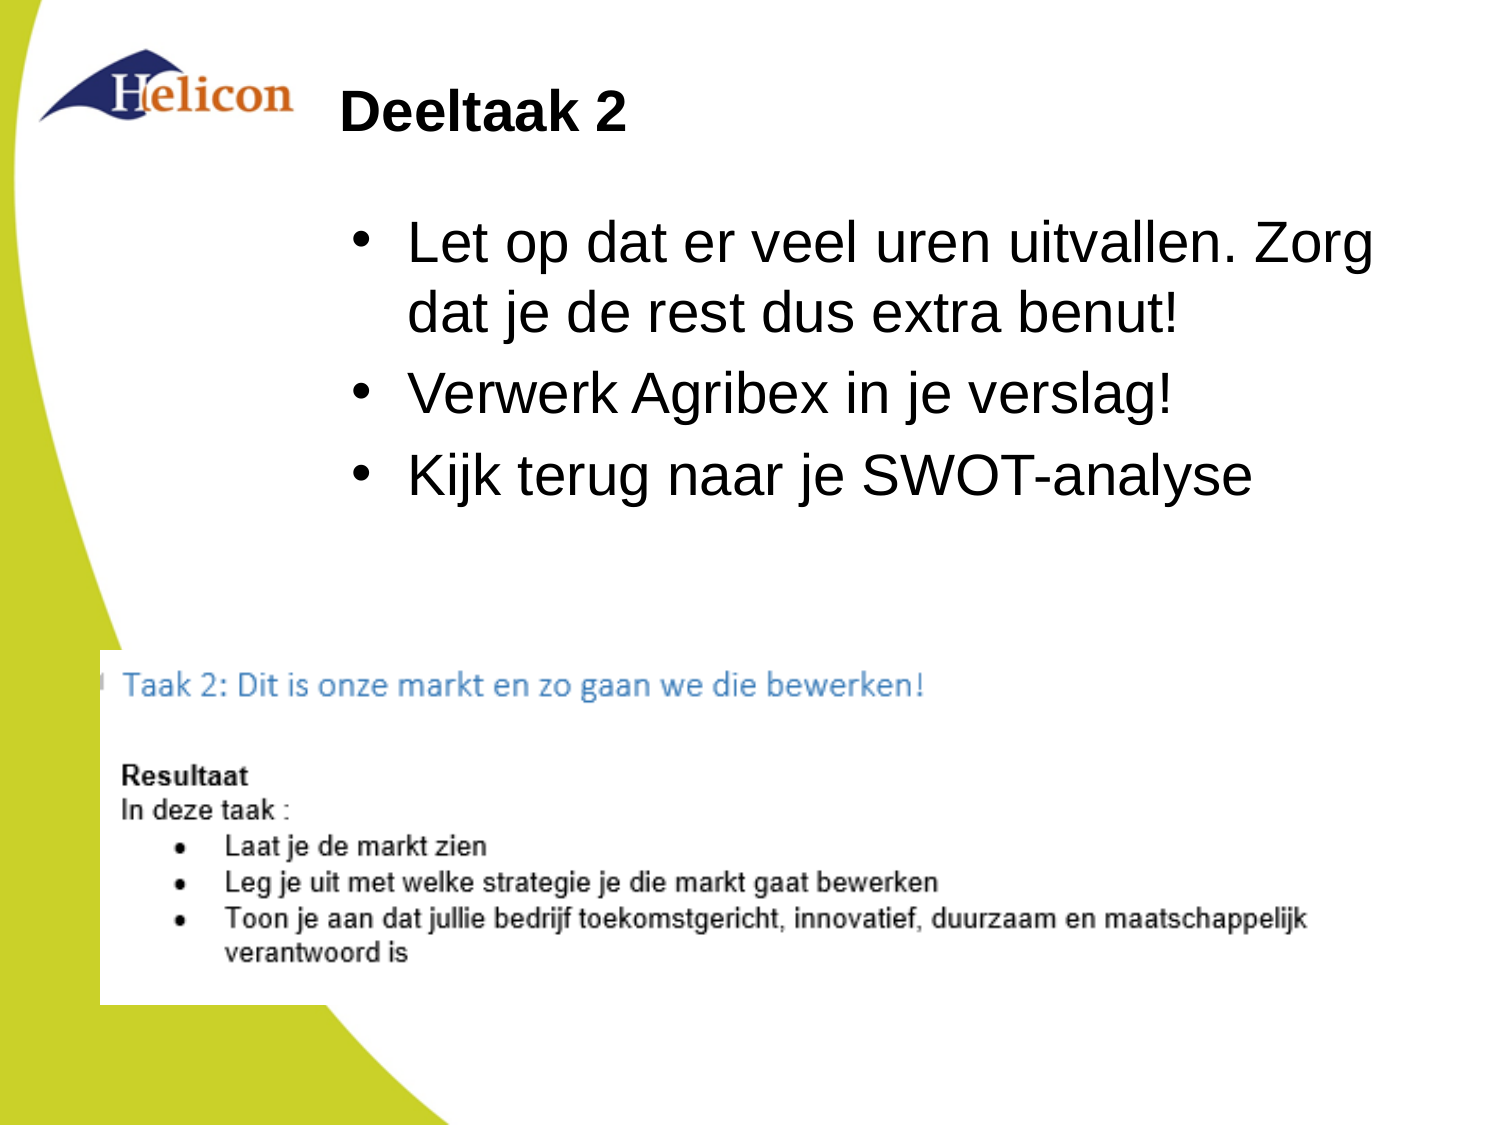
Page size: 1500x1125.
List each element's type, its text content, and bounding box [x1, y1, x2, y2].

title Deeltaak 2 [324, 54, 1415, 161]
list Let op dat er veel uren uitvallen. Zorg dat je de rest dus extra benut! Verwerk Agribex in je verslag! Kijk terug naar je SWOT-analyse [336, 196, 1425, 1005]
picture [0, 0, 1500, 1125]
